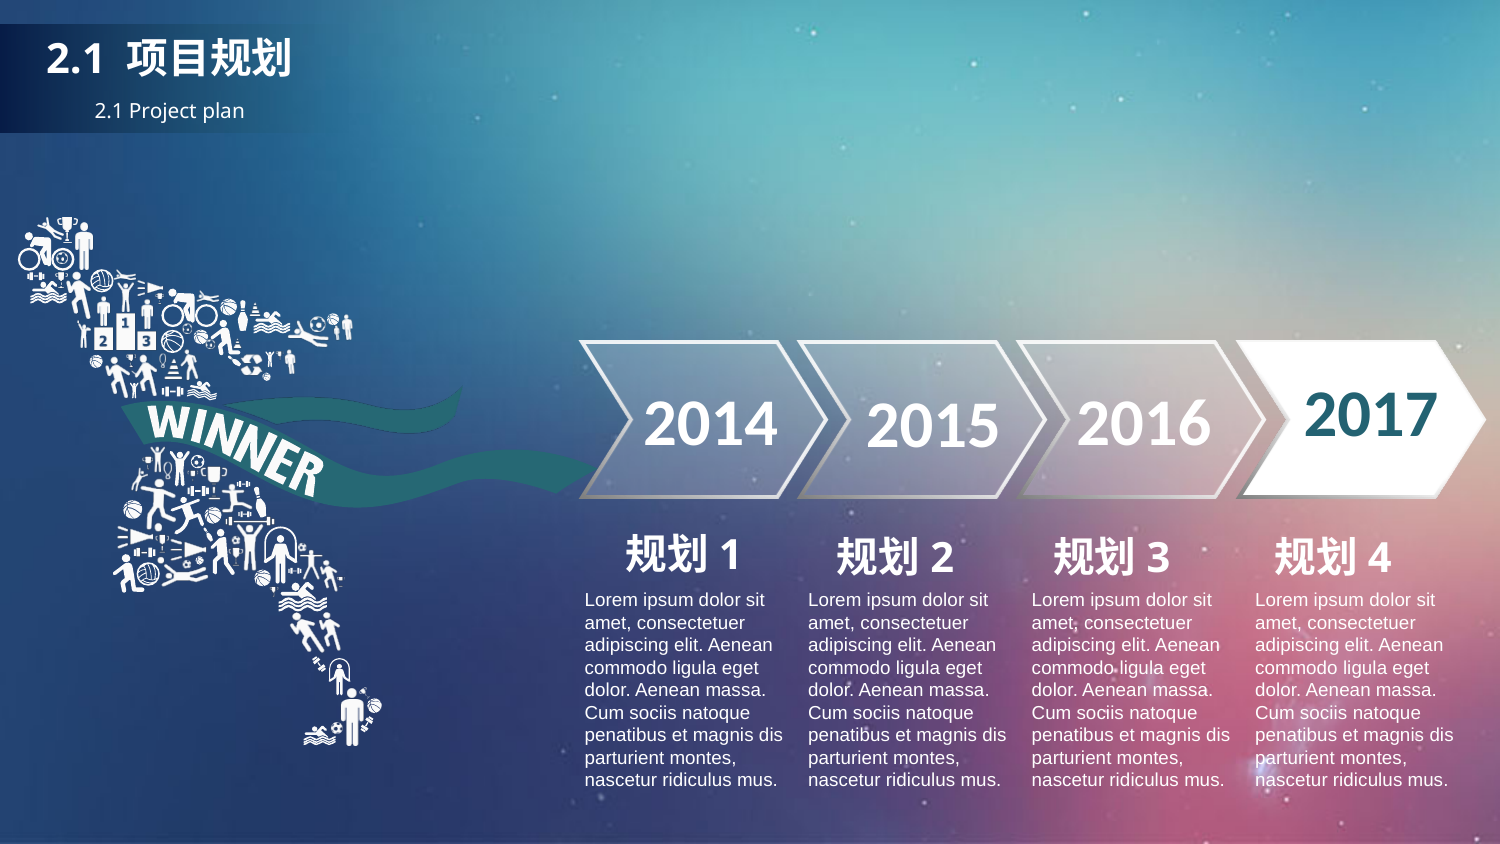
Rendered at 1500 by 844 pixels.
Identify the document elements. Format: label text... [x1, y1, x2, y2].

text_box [1235, 339, 1488, 500]
text_box Lorem ipsum dolor sit amet, consectetuer adipiscing elit. Aenean commodo ligula eget dolor. Aenean massa. Cum sociis natoque penatibus et magnis dis parturient montes, nascetur ridiculus mus. [793, 580, 1016, 798]
text_box Lorem ipsum dolor sit amet, consectetuer adipiscing elit. Aenean commodo ligula eget dolor. Aenean massa. Cum sociis natoque penatibus et magnis dis parturient montes, nascetur ridiculus mus. [1016, 580, 1240, 798]
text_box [796, 339, 1014, 500]
text_box 规划2 [822, 523, 970, 589]
text_box 规划4 [1259, 523, 1407, 589]
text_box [1015, 339, 1234, 500]
text_box 2.1 项目规划 [31, 24, 309, 90]
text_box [17, 217, 598, 747]
text_box [0, 24, 349, 133]
text_box Lorem ipsum dolor sit amet, consectetuer adipiscing elit. Aenean commodo ligula eget dolor. Aenean massa. Cum sociis natoque penatibus et magnis dis parturient montes, nascetur ridiculus mus. [569, 580, 793, 798]
text_box 规划3 [1038, 523, 1186, 589]
text_box 规划1 [610, 520, 758, 586]
text_box 2.1 Project plan [79, 90, 260, 131]
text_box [603, 339, 795, 500]
picture [0, 0, 1500, 844]
text_box Lorem ipsum dolor sit amet, consectetuer adipiscing elit. Aenean commodo ligula eget dolor. Aenean massa. Cum sociis natoque penatibus et magnis dis parturient montes, nascetur ridiculus mus. [1240, 580, 1473, 798]
